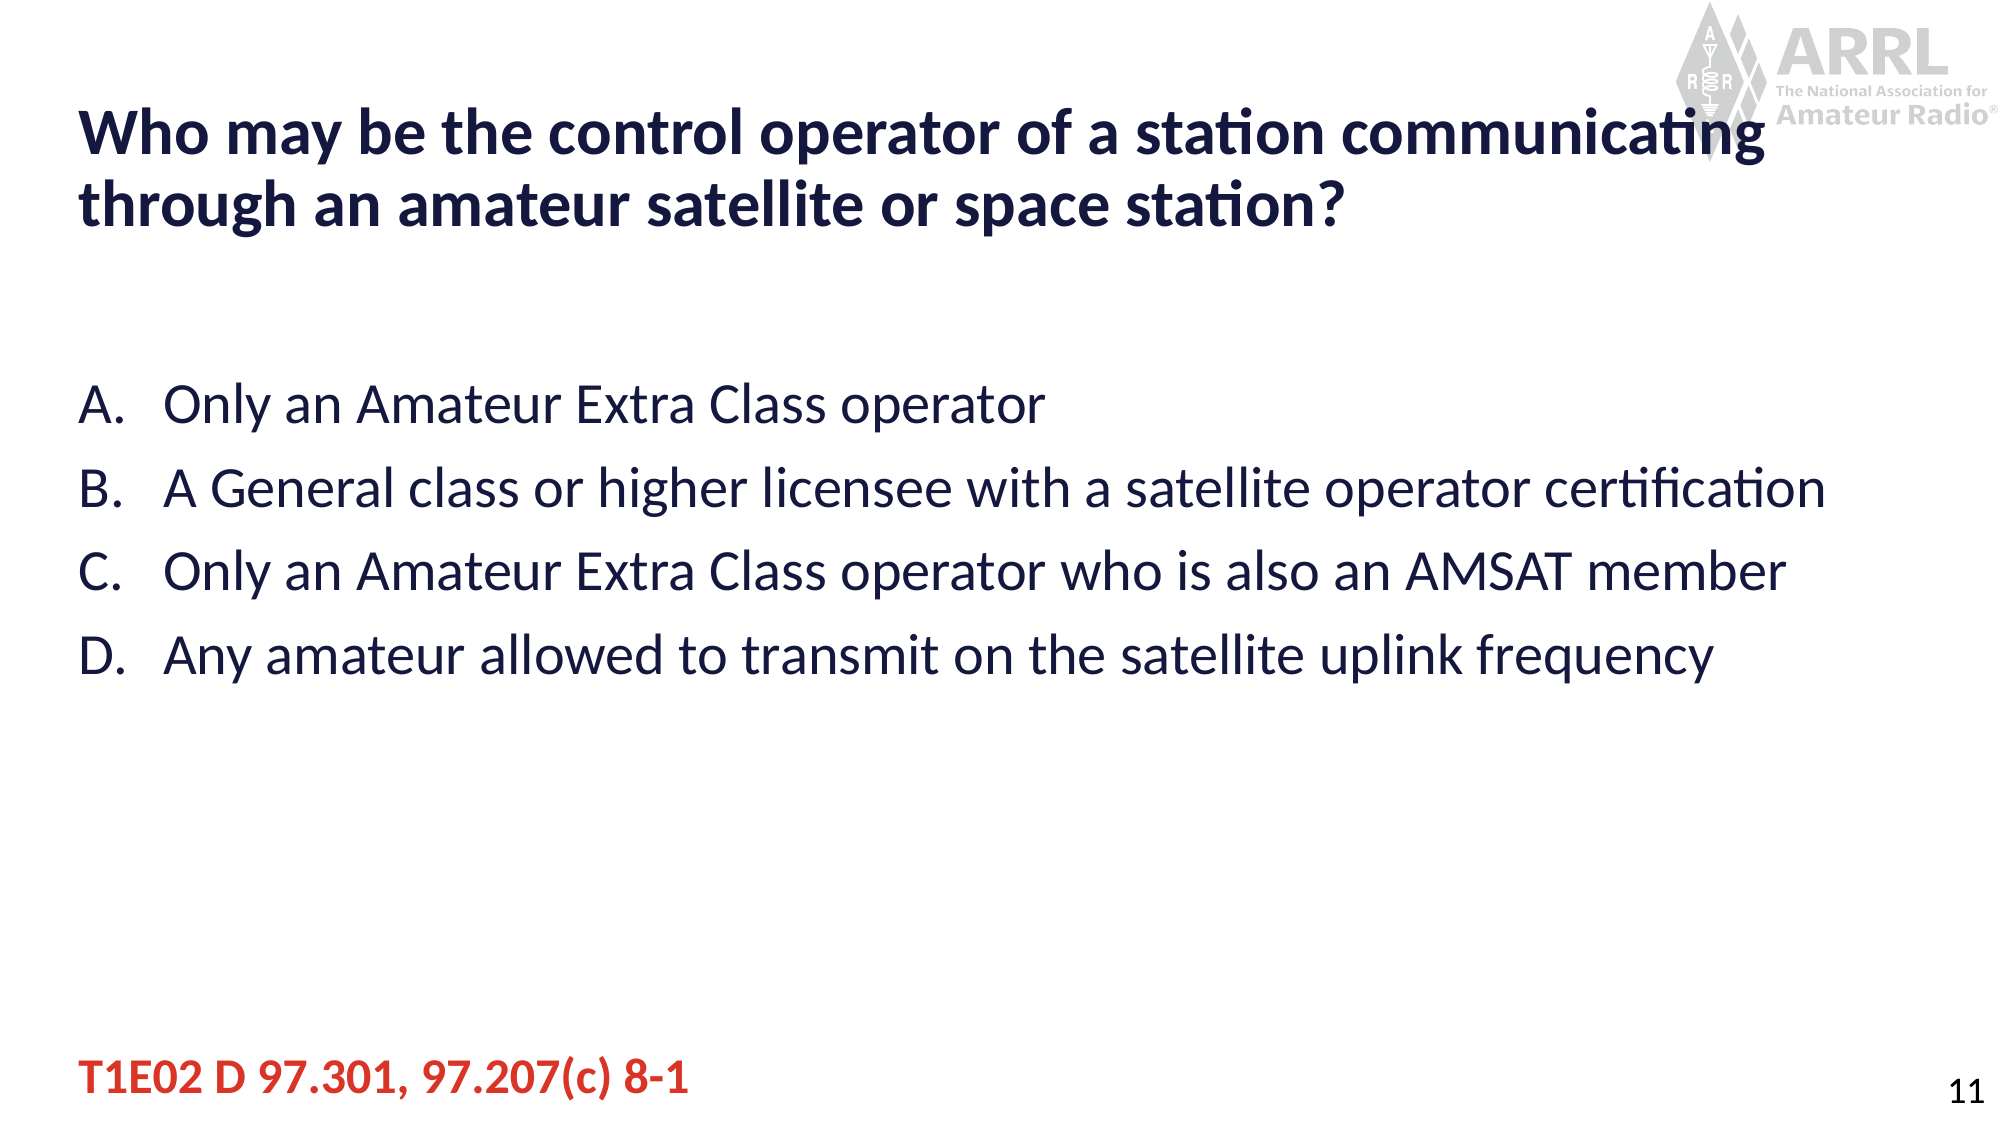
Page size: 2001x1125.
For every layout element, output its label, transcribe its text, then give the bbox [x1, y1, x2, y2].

title Who may be the control operator of a station communicating through an amateur satellite or space station? [63, 59, 1863, 278]
text_box T1E02 D 97.301, 97.207(c) 8-1 [63, 1036, 921, 1125]
picture [1674, 0, 2000, 164]
list Only an Amateur Extra Class operator A General class or higher licensee with a satellite operator certification Only an Amateur Extra Class operator who is also an AMSAT member Any amateur allowed to transmit on the satellite uplink frequency [63, 365, 1863, 989]
